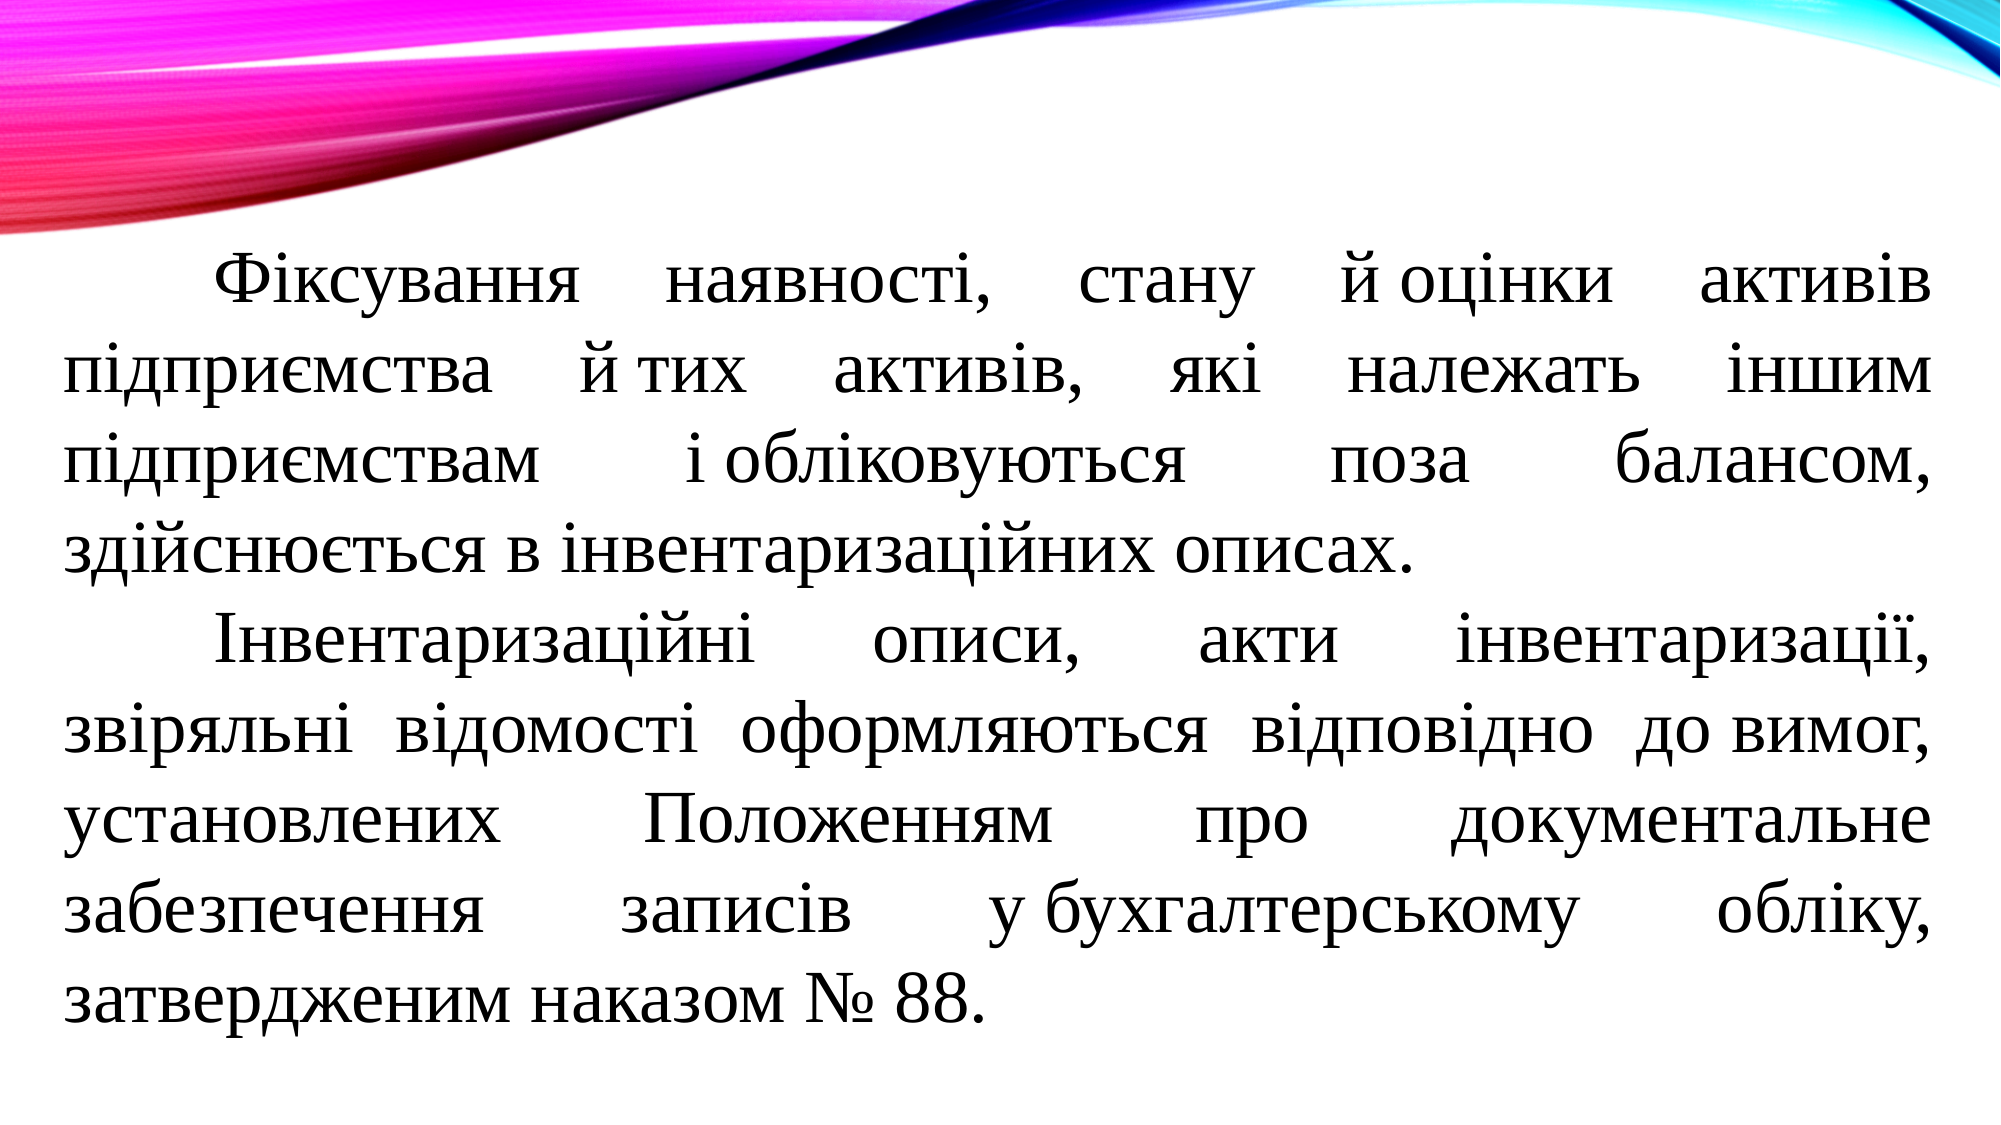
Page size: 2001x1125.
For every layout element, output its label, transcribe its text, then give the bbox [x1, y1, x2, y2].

picture [1910, 0, 2000, 45]
picture [0, 0, 2000, 237]
list Фіксування наявності, стану й оцінки активів підприємства й тих активів, які належать іншим підприємствам і обліковуються поза балансом, здійснюється в інвентаризаційних описах. Інвентаризаційні описи, акти інвентаризації, звіряльні відомості оформляються відповідно до вимог, установлених Положенням про документальне забезпечення записів у бухгалтерському обліку, затвердженим наказом № 88. [48, 219, 1950, 1078]
picture [1890, 0, 2000, 75]
